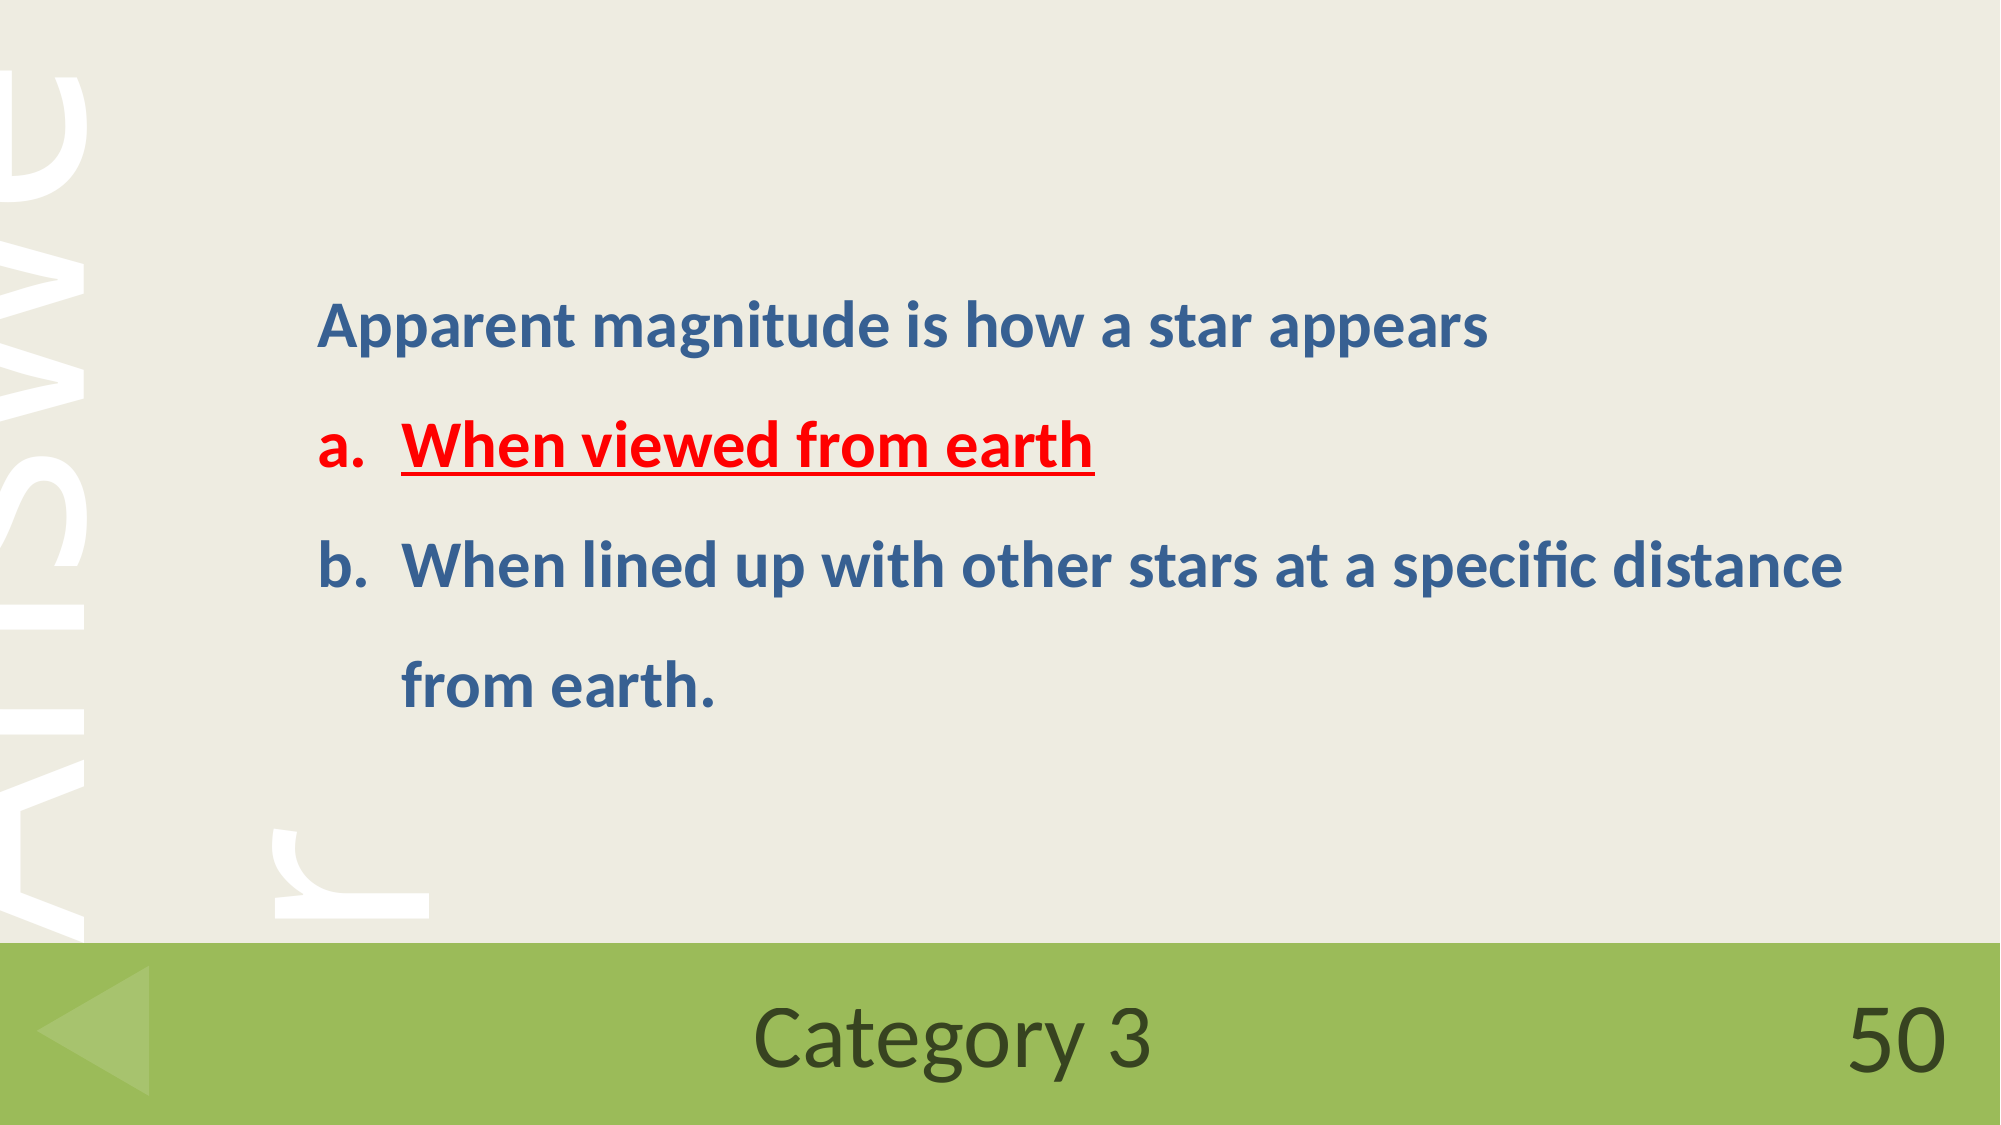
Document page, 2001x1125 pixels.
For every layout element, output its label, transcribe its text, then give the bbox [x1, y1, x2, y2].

title Category 3 [53, 937, 1854, 1125]
list Apparent magnitude is how a star appears When viewed from earth When lined up with other stars at a specific distance from earth. [302, 119, 1881, 843]
list 50 [1854, 967, 1963, 1097]
